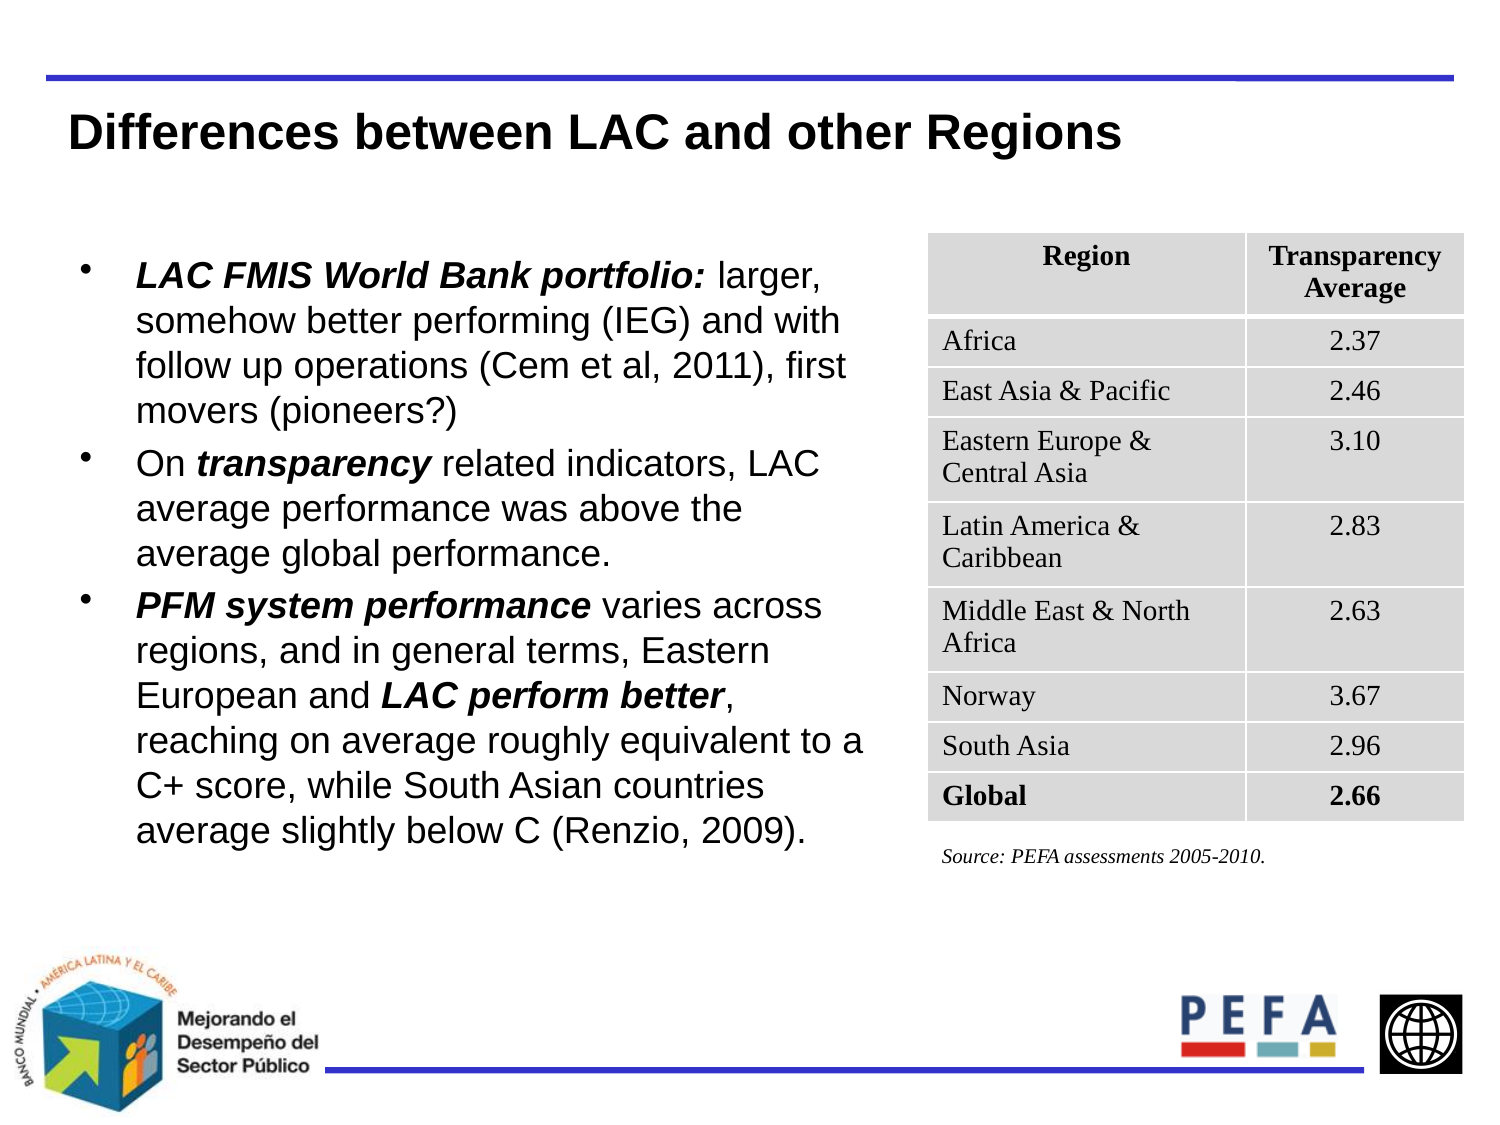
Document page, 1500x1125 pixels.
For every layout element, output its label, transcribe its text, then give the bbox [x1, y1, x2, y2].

table_cell South Asia [928, 723, 1245, 771]
picture [5, 946, 325, 1118]
text_box Source: PEFA assessments 2005-2010. [927, 835, 1323, 876]
text_box LAC FMIS World Bank portfolio: larger, somehow better performing (IEG) and with follow up operations (Cem et al, 2011), first movers (pioneers?) On transparency related indicators, LAC average performance was above the average global performance. PFM system performance varies across regions, and in general terms, Eastern European and LAC perform better, reaching on average roughly equivalent to a C+ score, while South Asian countries average slightly below C (Renzio, 2009). [64, 243, 892, 859]
table_cell Latin America & Caribbean [928, 503, 1245, 586]
table_cell 3.67 [1247, 673, 1464, 721]
table_cell Middle East & North Africa [928, 588, 1245, 671]
table_header Region [928, 233, 1245, 314]
table_cell East Asia & Pacific [928, 368, 1245, 416]
table_cell 2.37 [1247, 319, 1464, 366]
table_cell 2.63 [1247, 588, 1464, 671]
table_cell Eastern Europe & Central Asia [928, 418, 1245, 501]
table_cell Africa [928, 319, 1245, 366]
table_cell 3.10 [1247, 418, 1464, 501]
table_cell Global [928, 773, 1245, 821]
table_cell 2.46 [1247, 368, 1464, 416]
picture [1179, 994, 1353, 1059]
table_header Transparency Average [1247, 233, 1464, 314]
table_cell 2.83 [1247, 503, 1464, 586]
table_cell 2.96 [1247, 723, 1464, 771]
text_box Differences between LAC and other Regions [53, 89, 1447, 167]
table_cell Norway [928, 673, 1245, 721]
table_cell 2.66 [1247, 773, 1464, 821]
